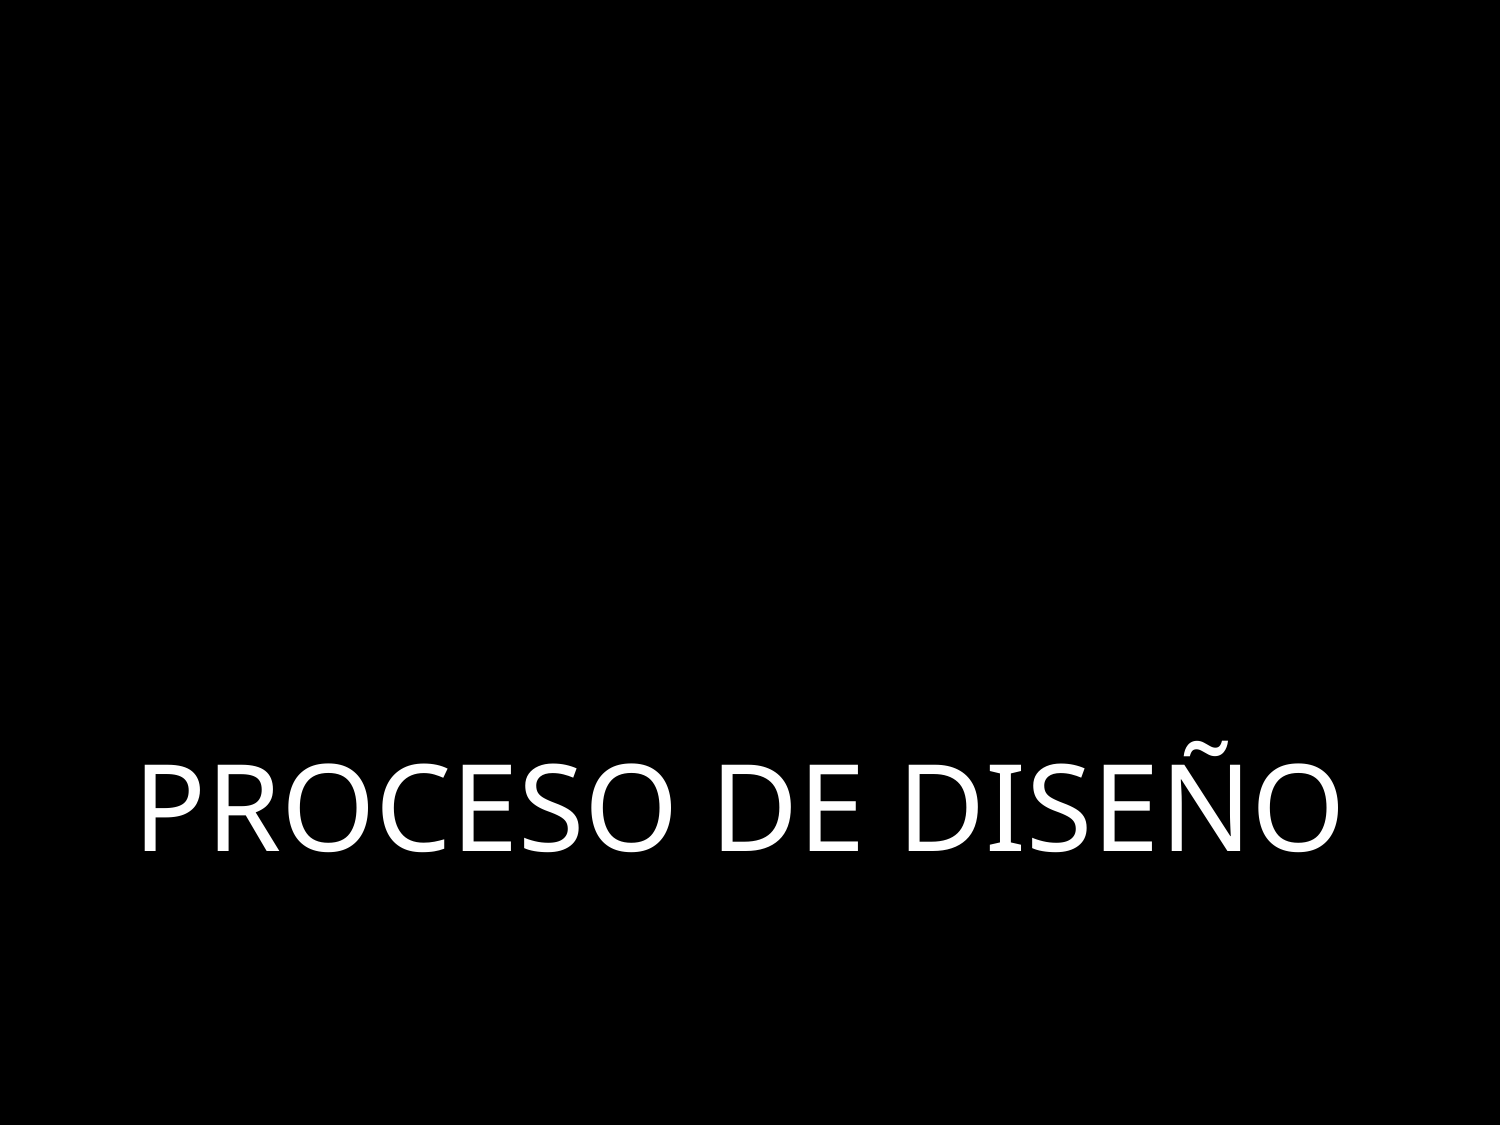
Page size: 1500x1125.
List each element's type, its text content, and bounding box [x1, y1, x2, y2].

text_box PROCESO de diseño [118, 722, 1394, 947]
